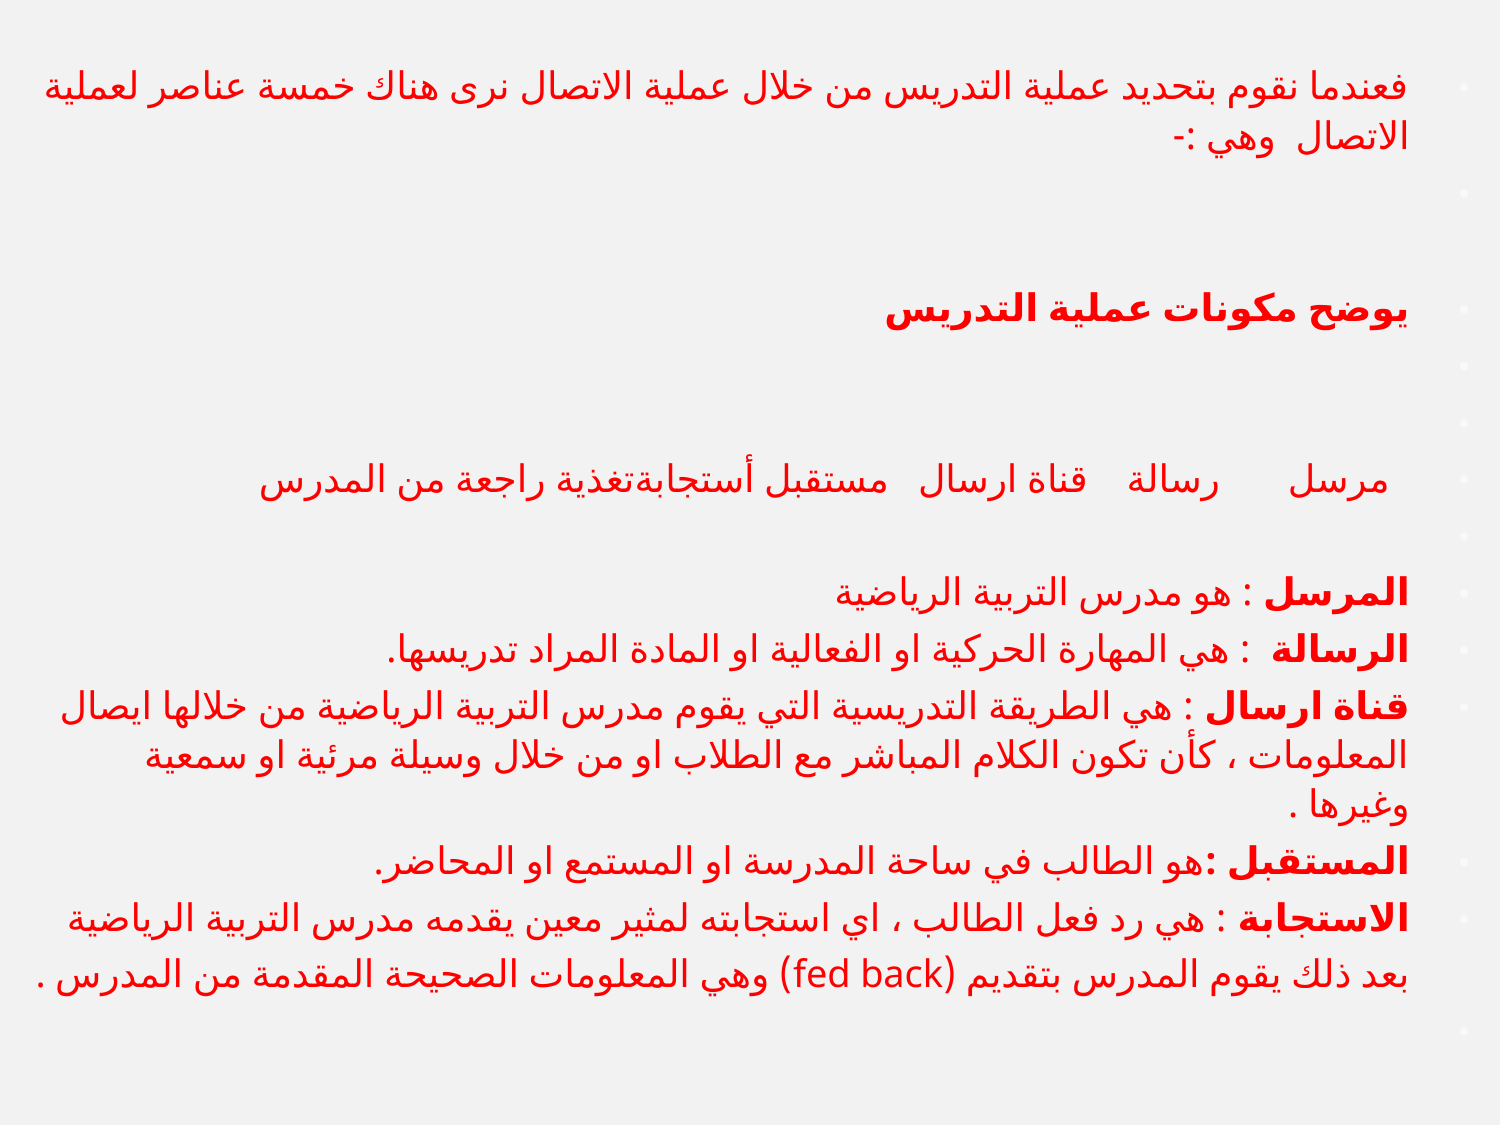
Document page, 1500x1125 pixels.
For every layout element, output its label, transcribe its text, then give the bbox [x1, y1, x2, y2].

list فعندما نقوم بتحديد عملية التدريس من خلال عملية الاتصال نرى هناك خمسة عناصر لعملية الاتصال وهي :- يوضح مكونات عملية التدريس مرسل رسالة قناة ارسال مستقبل أستجابةتغذية راجعة من المدرس المرسل : هو مدرس التربية الرياضية الرسالة : هي المهارة الحركية او الفعالية او المادة المراد تدريسها. قناة ارسال : هي الطريقة التدريسية التي يقوم مدرس التربية الرياضية من خلالها ايصال المعلومات ، كأن تكون الكلام المباشر مع الطلاب او من خلال وسيلة مرئية او سمعية وغيرها . المستقبل :هو الطالب في ساحة المدرسة او المستمع او المحاضر. الاستجابة : هي رد فعل الطالب ، اي استجابته لمثير معين يقدمه مدرس التربية الرياضية بعد ذلك يقوم المدرس بتقديم (fed back) وهي المعلومات الصحيحة المقدمة من المدرس . [0, 0, 1500, 1125]
